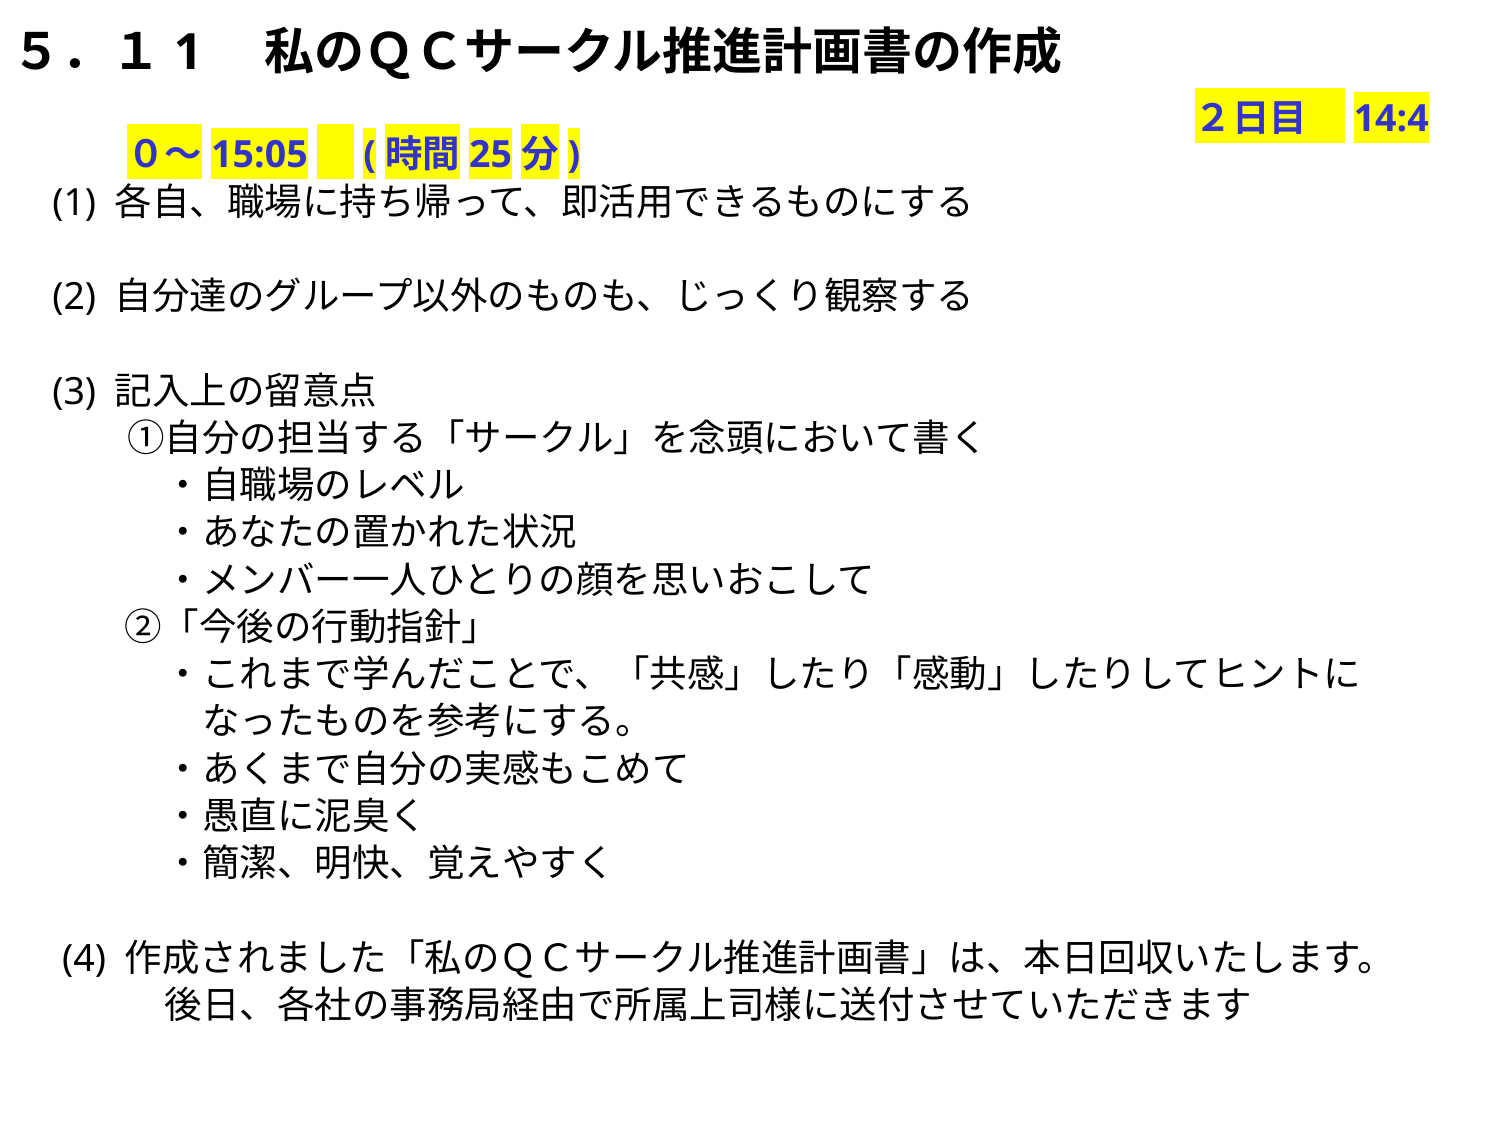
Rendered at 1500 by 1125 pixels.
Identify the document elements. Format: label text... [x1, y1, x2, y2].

text_box ５．１1 私のＱＣサークル推進計画書の作成 [0, 0, 1488, 87]
text_box ２日目 14:4０～15:05 (時間25分) (1) 各自、職場に持ち帰って、即活用できるものにする (2) 自分達のグループ以外のものも、じっくり観察する (3) 記入上の留意点 ①自分の担当する「サークル」を念頭において書く ・自職場のレベル ・あなたの置かれた状況 ・メンバー一人ひとりの顔を思いおこして ②「今後の行動指針」 ・これまで学んだことで、「共感」したり「感動」したりしてヒントに なったものを参考にする。 ・あくまで自分の実感もこめて ・愚直に泥臭く ・簡潔、明快、覚えやすく (4) 作成されました「私のＱＣサークル推進計画書」は、本日回収いたします。 後日、各社の事務局経由で所属上司様に送付させていただきます [37, 95, 1488, 1033]
